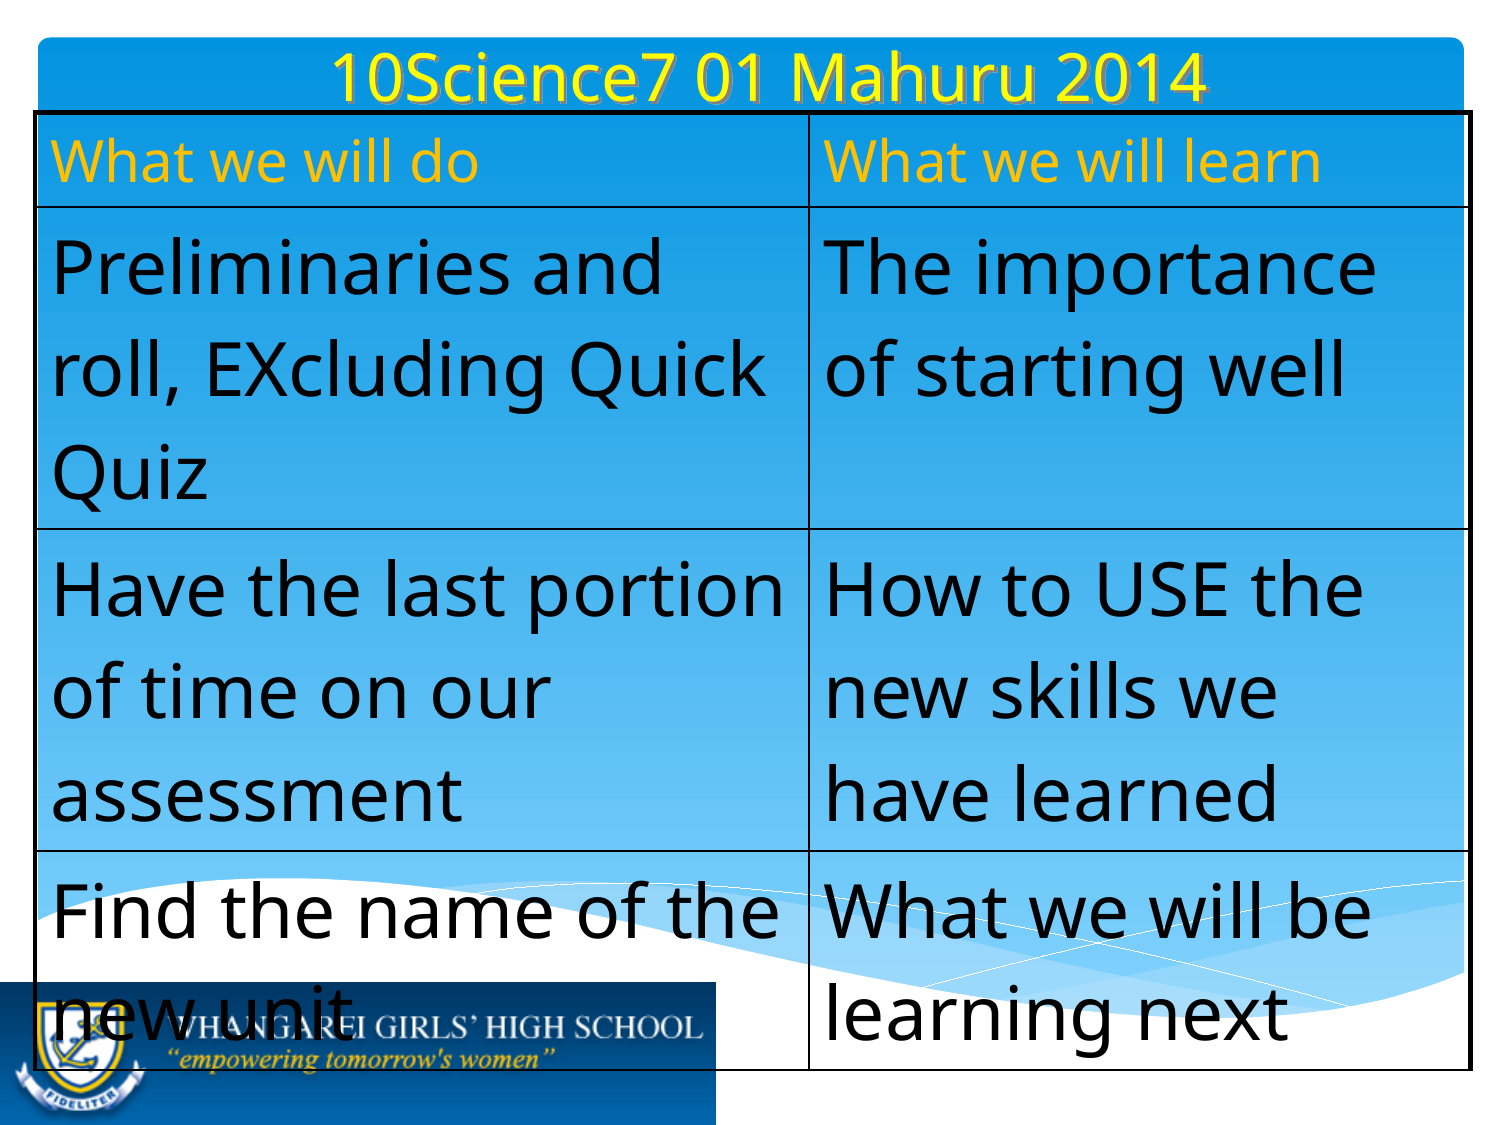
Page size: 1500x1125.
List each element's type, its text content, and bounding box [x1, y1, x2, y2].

table_cell The importance of starting well [810, 208, 1468, 528]
table_cell Have the last portion of time on our assessment [37, 530, 808, 850]
table_cell What we will be learning next [810, 852, 1468, 1069]
table_cell Find the name of the new unit [37, 852, 808, 1069]
table_header What we will learn [810, 115, 1468, 206]
text_box 10Science7 01 Mahuru 2014 [162, 24, 1375, 110]
picture [0, 982, 716, 1125]
table_cell How to USE the new skills we have learned [810, 530, 1468, 850]
table_cell Preliminaries and roll, EXcluding Quick Quiz [37, 208, 808, 528]
table_header What we will do [37, 115, 808, 206]
